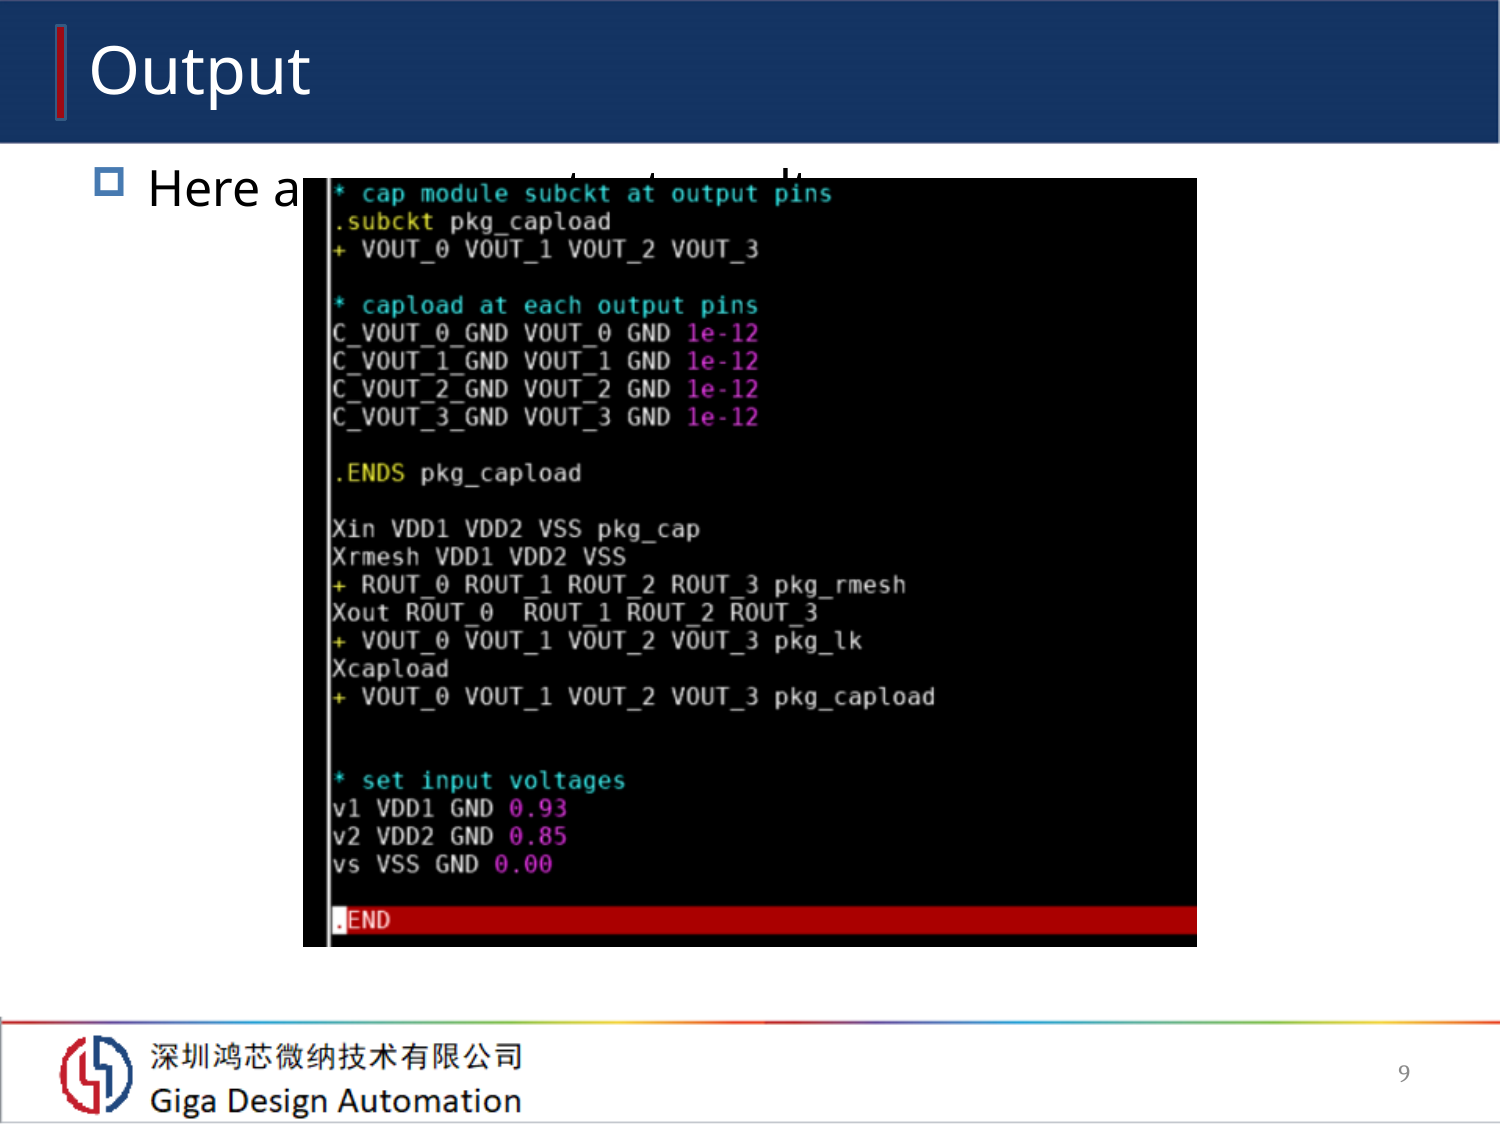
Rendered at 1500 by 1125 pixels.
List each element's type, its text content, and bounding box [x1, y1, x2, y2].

title Output [73, 20, 1424, 138]
list Here are some output results [76, 149, 1424, 1012]
picture [0, 0, 1500, 1125]
slide_number 9 [1074, 1042, 1425, 1103]
